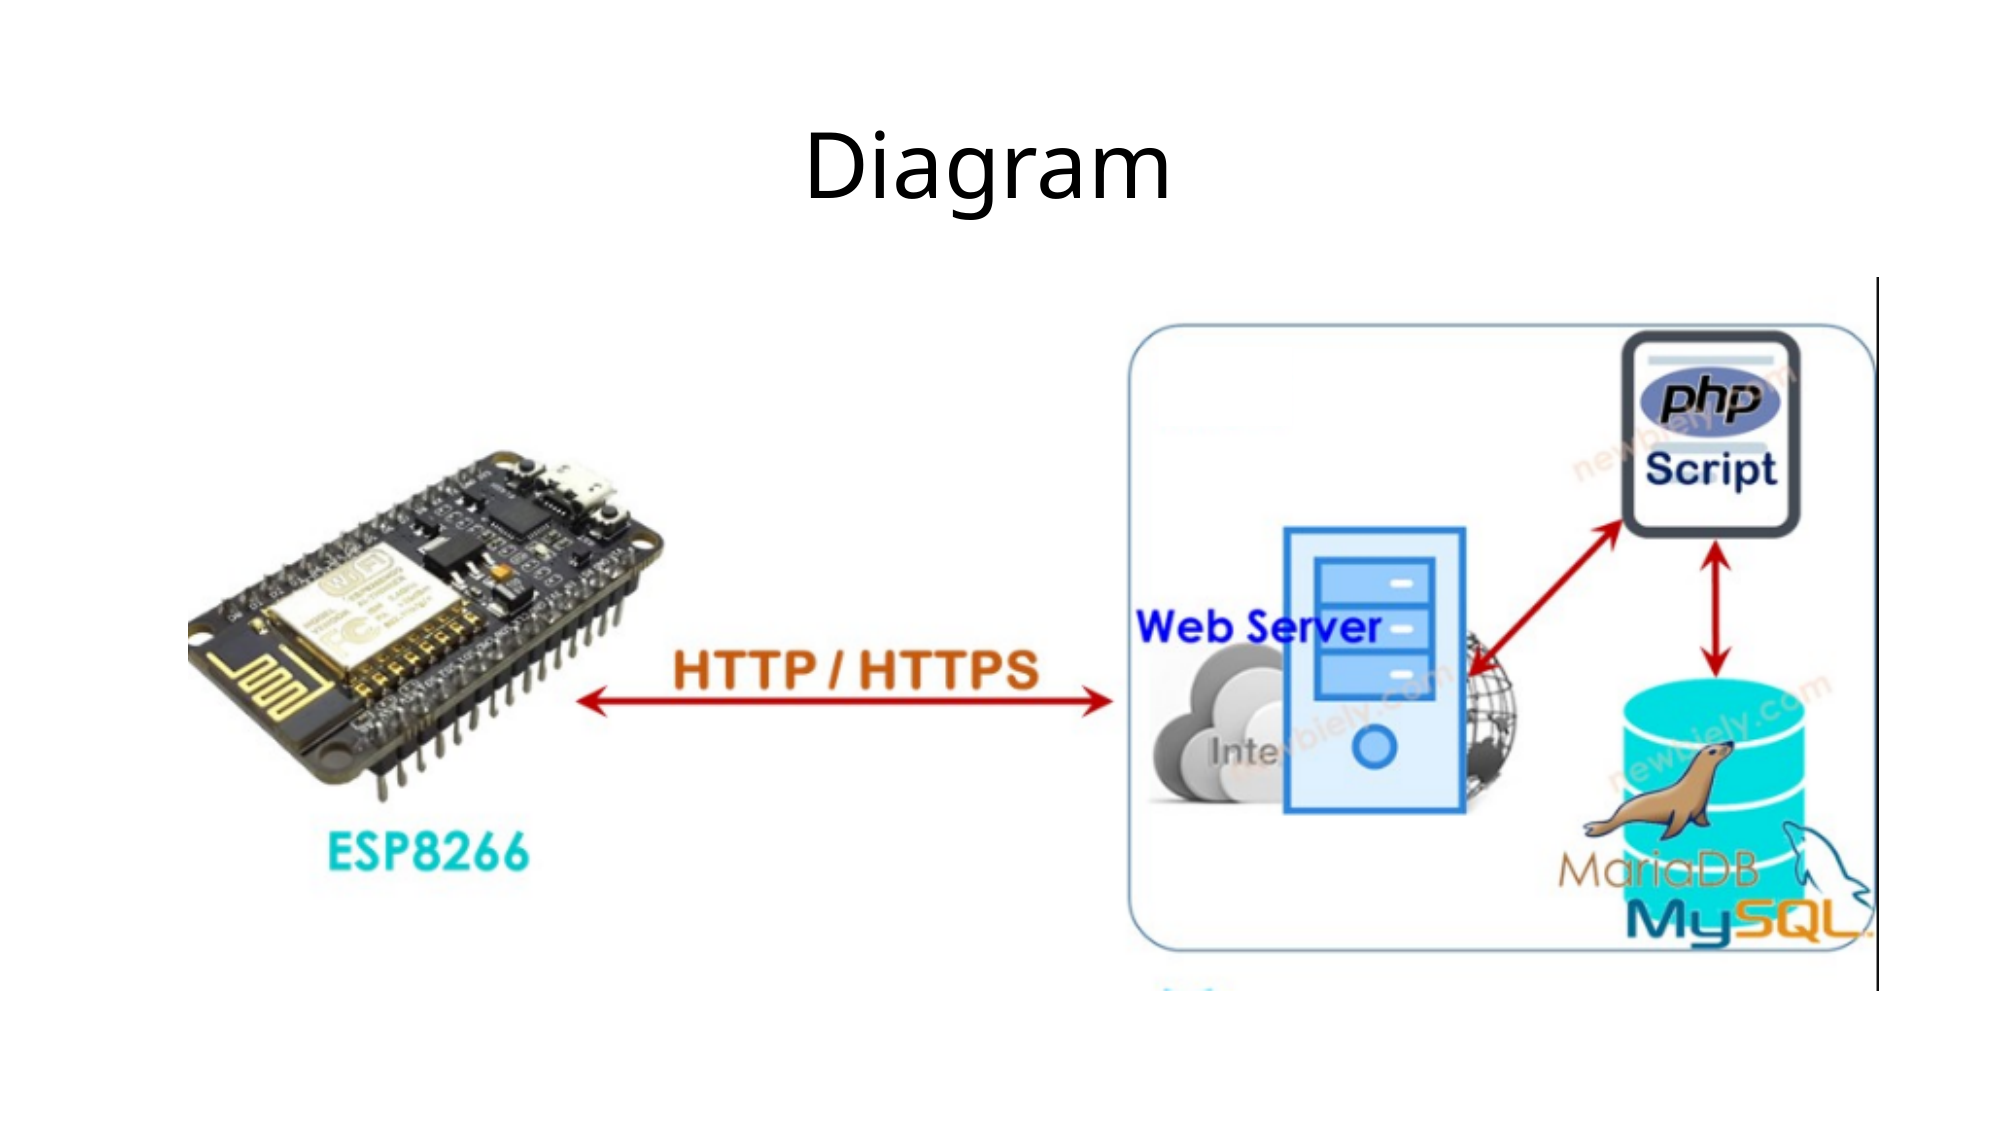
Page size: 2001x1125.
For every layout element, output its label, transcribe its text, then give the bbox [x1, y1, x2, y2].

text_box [188, 277, 1879, 991]
title Diagram [137, 59, 1863, 278]
